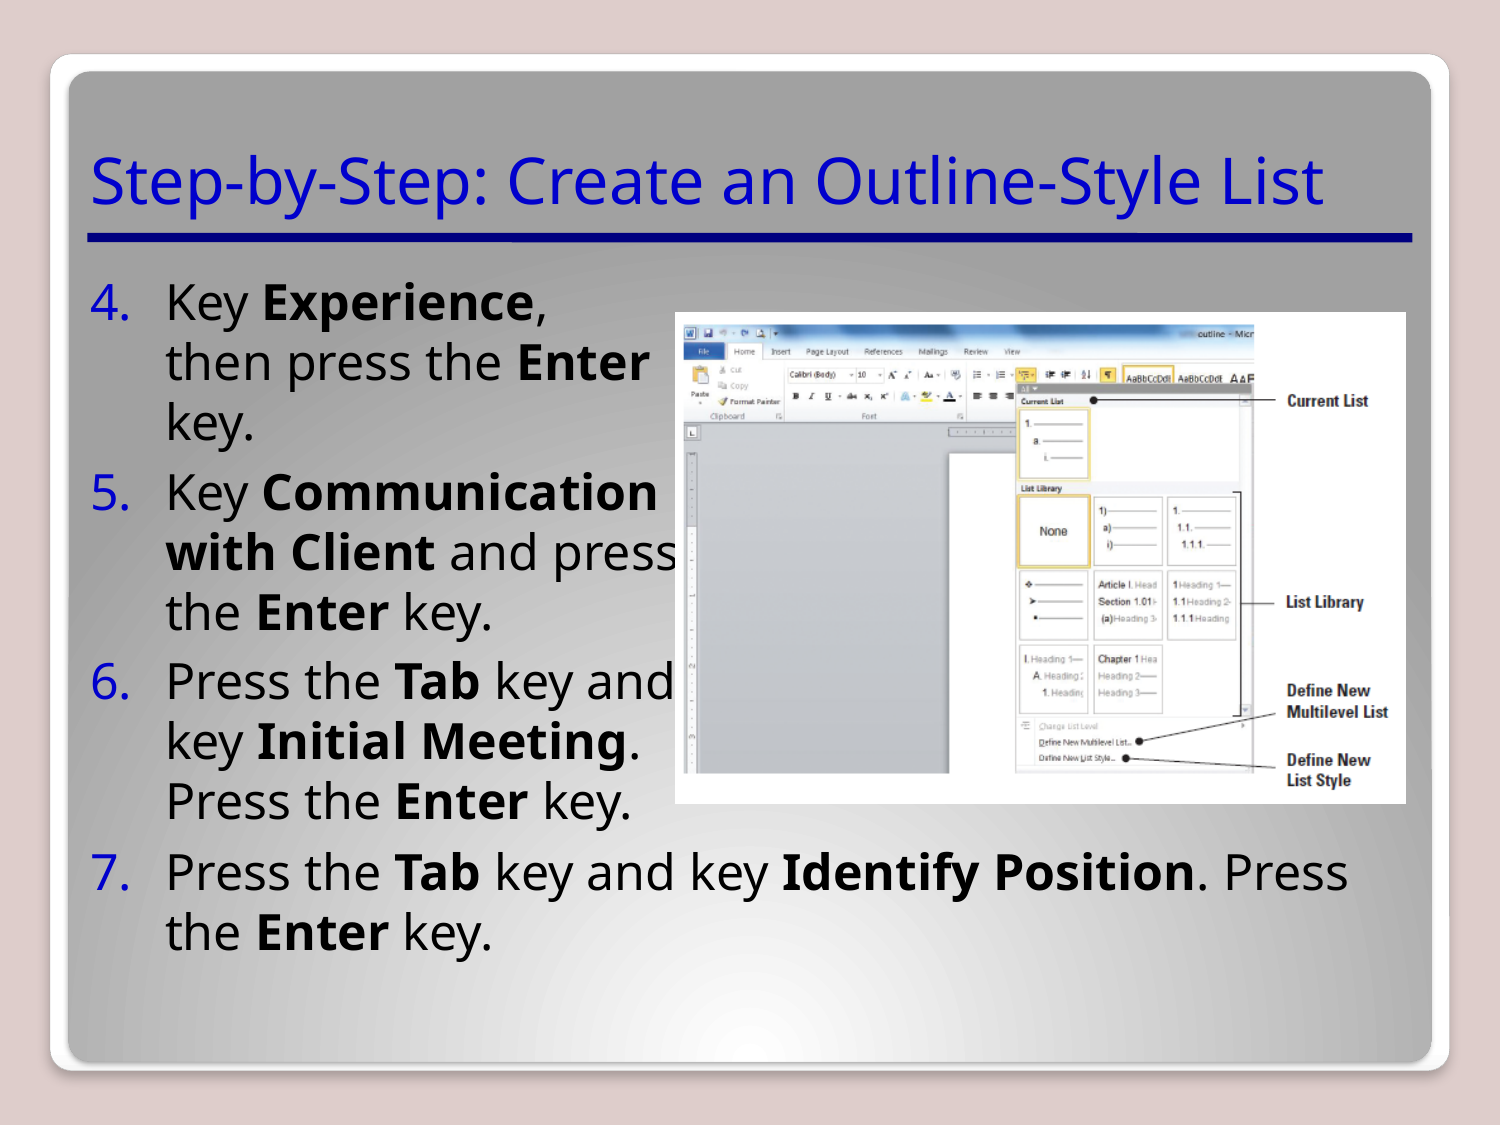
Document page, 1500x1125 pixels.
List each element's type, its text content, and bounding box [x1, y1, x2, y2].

picture [674, 312, 1406, 805]
title Step-by-Step: Create an Outline-Style List [74, 74, 1426, 226]
list Key Experience, then press the Enter key. Key Communication with Client and press the Enter key. Press the Tab key and key Initial Meeting. Press the Enter key. Press the Tab key and key Identify Position. Press the Enter key. [75, 262, 1425, 1063]
